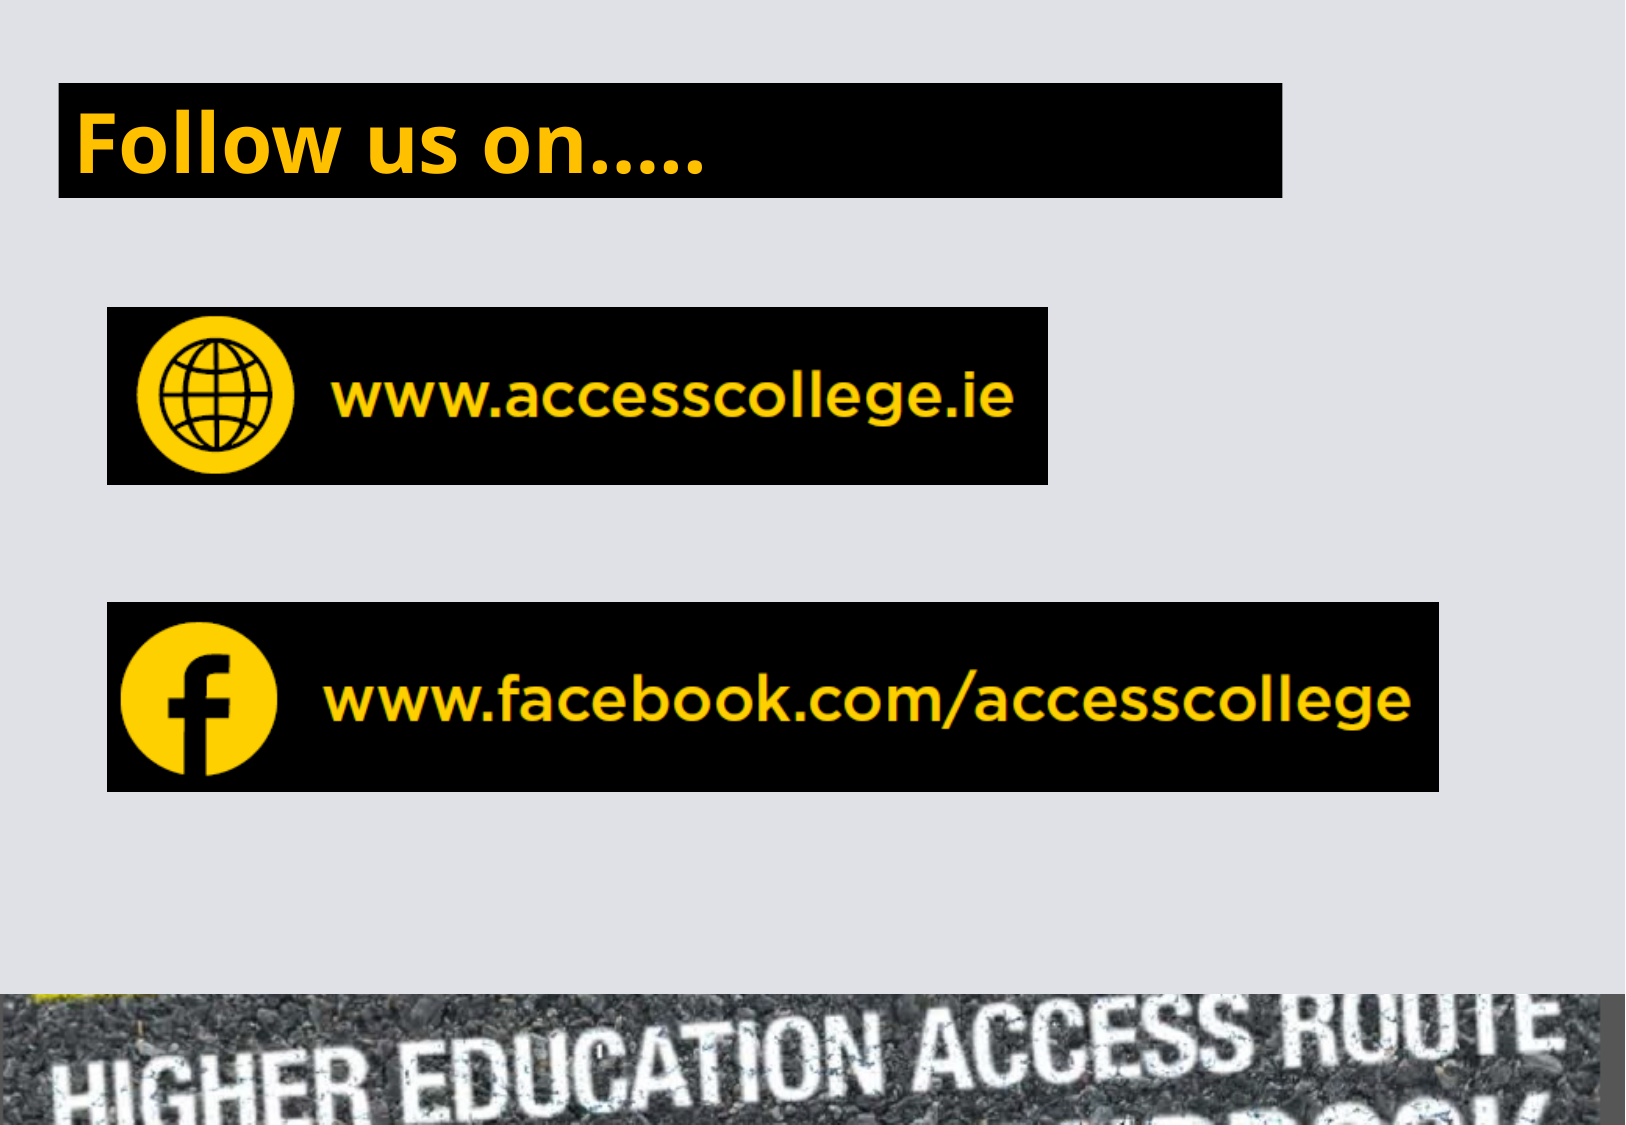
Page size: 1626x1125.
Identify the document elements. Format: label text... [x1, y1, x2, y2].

picture [106, 307, 1049, 485]
picture [0, 994, 1625, 1125]
picture [107, 602, 1439, 792]
text_box Follow us on….. [58, 83, 1283, 198]
